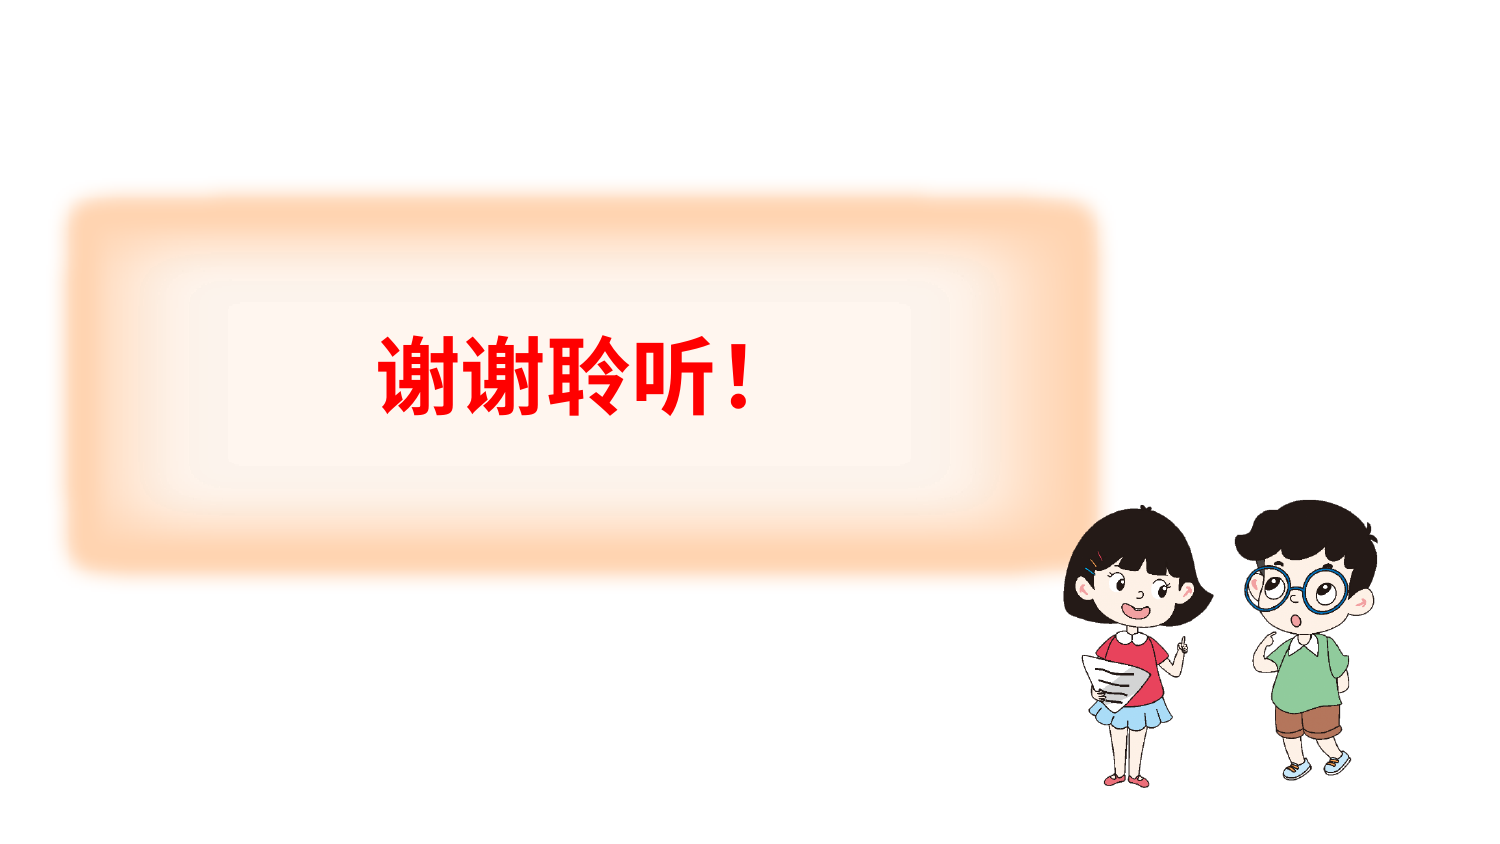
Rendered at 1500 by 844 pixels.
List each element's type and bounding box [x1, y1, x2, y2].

picture [78, 206, 1088, 562]
text_box [1010, 479, 1428, 796]
